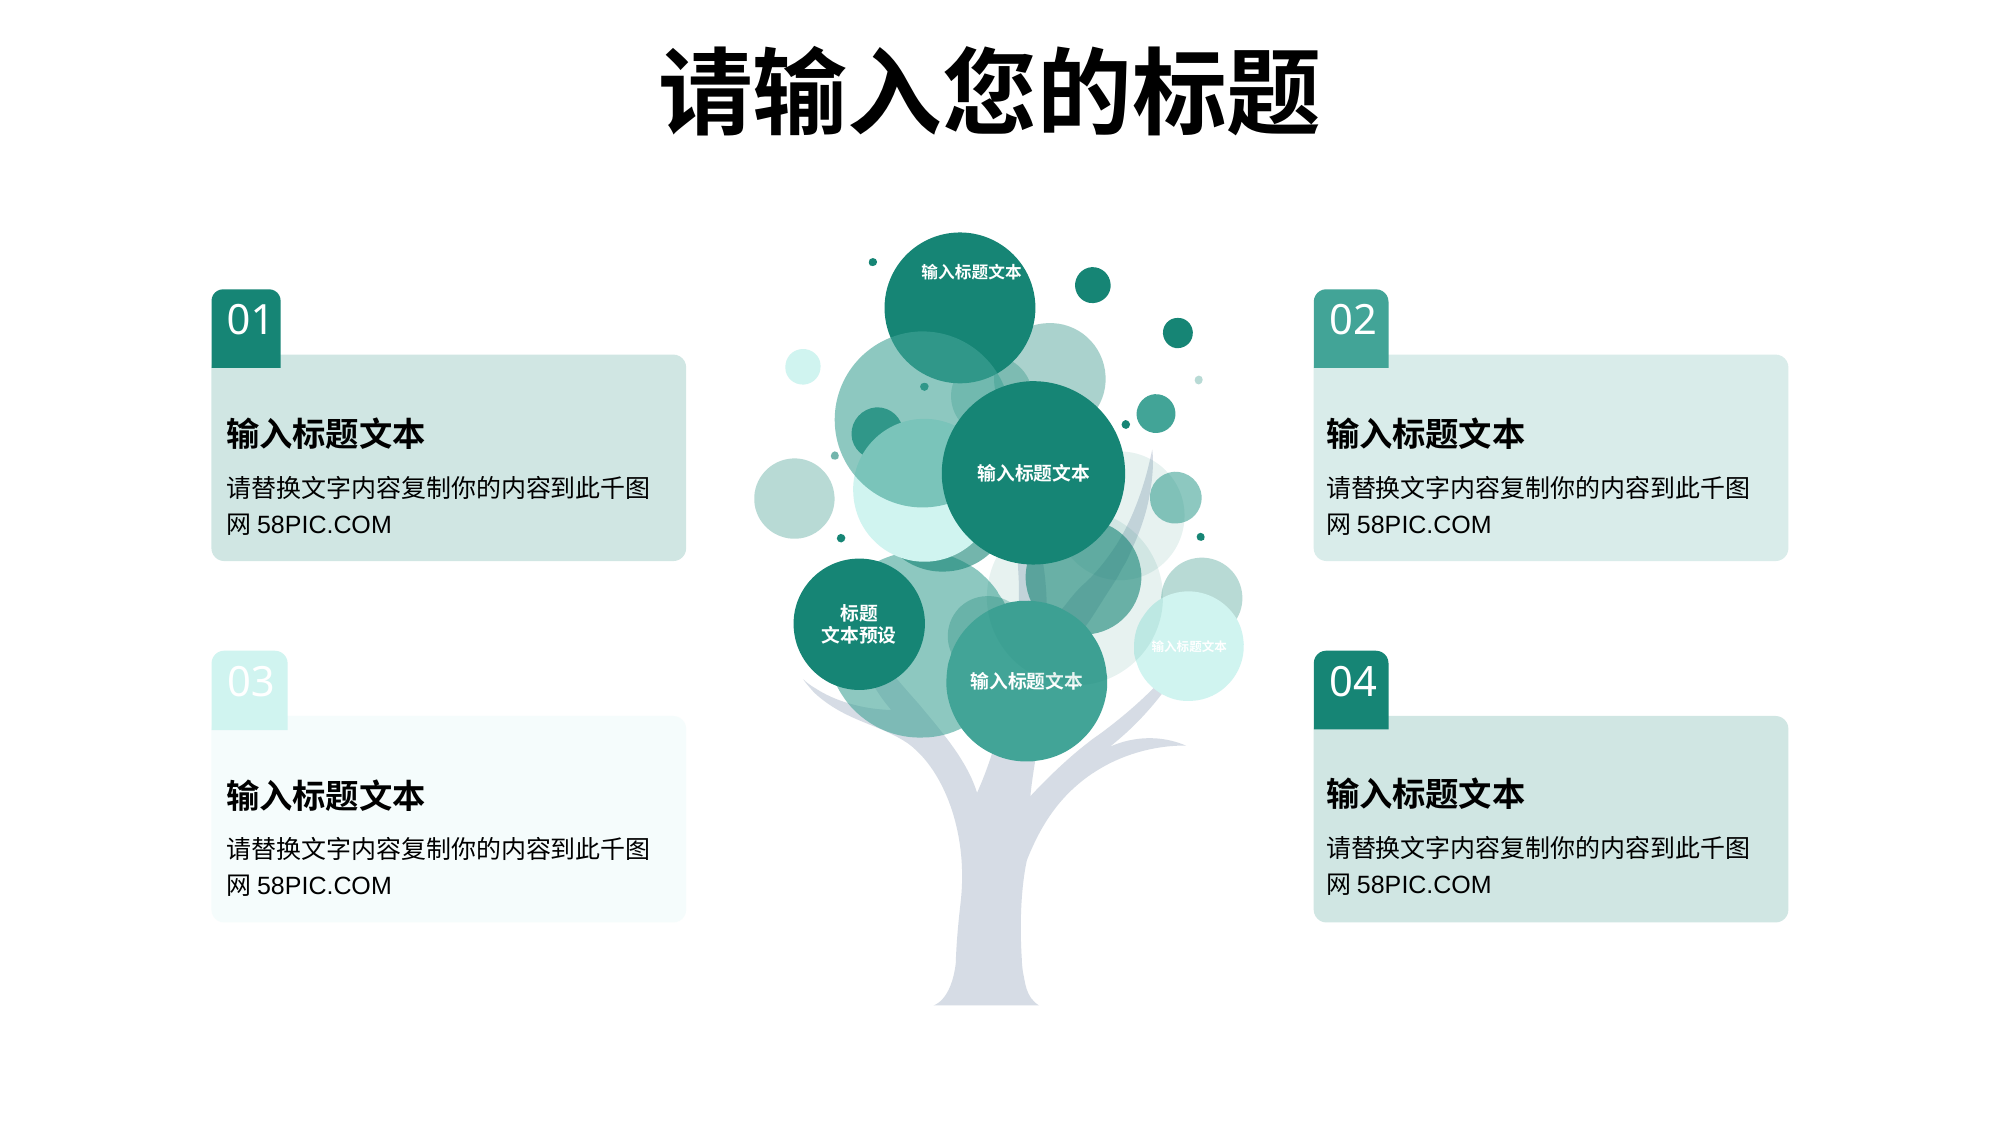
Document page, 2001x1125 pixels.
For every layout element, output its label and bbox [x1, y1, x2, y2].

text_box [211, 354, 687, 562]
text_box [211, 715, 687, 923]
text_box [211, 232, 1789, 1006]
text_box [1311, 354, 1786, 562]
text_box [1311, 714, 1786, 921]
